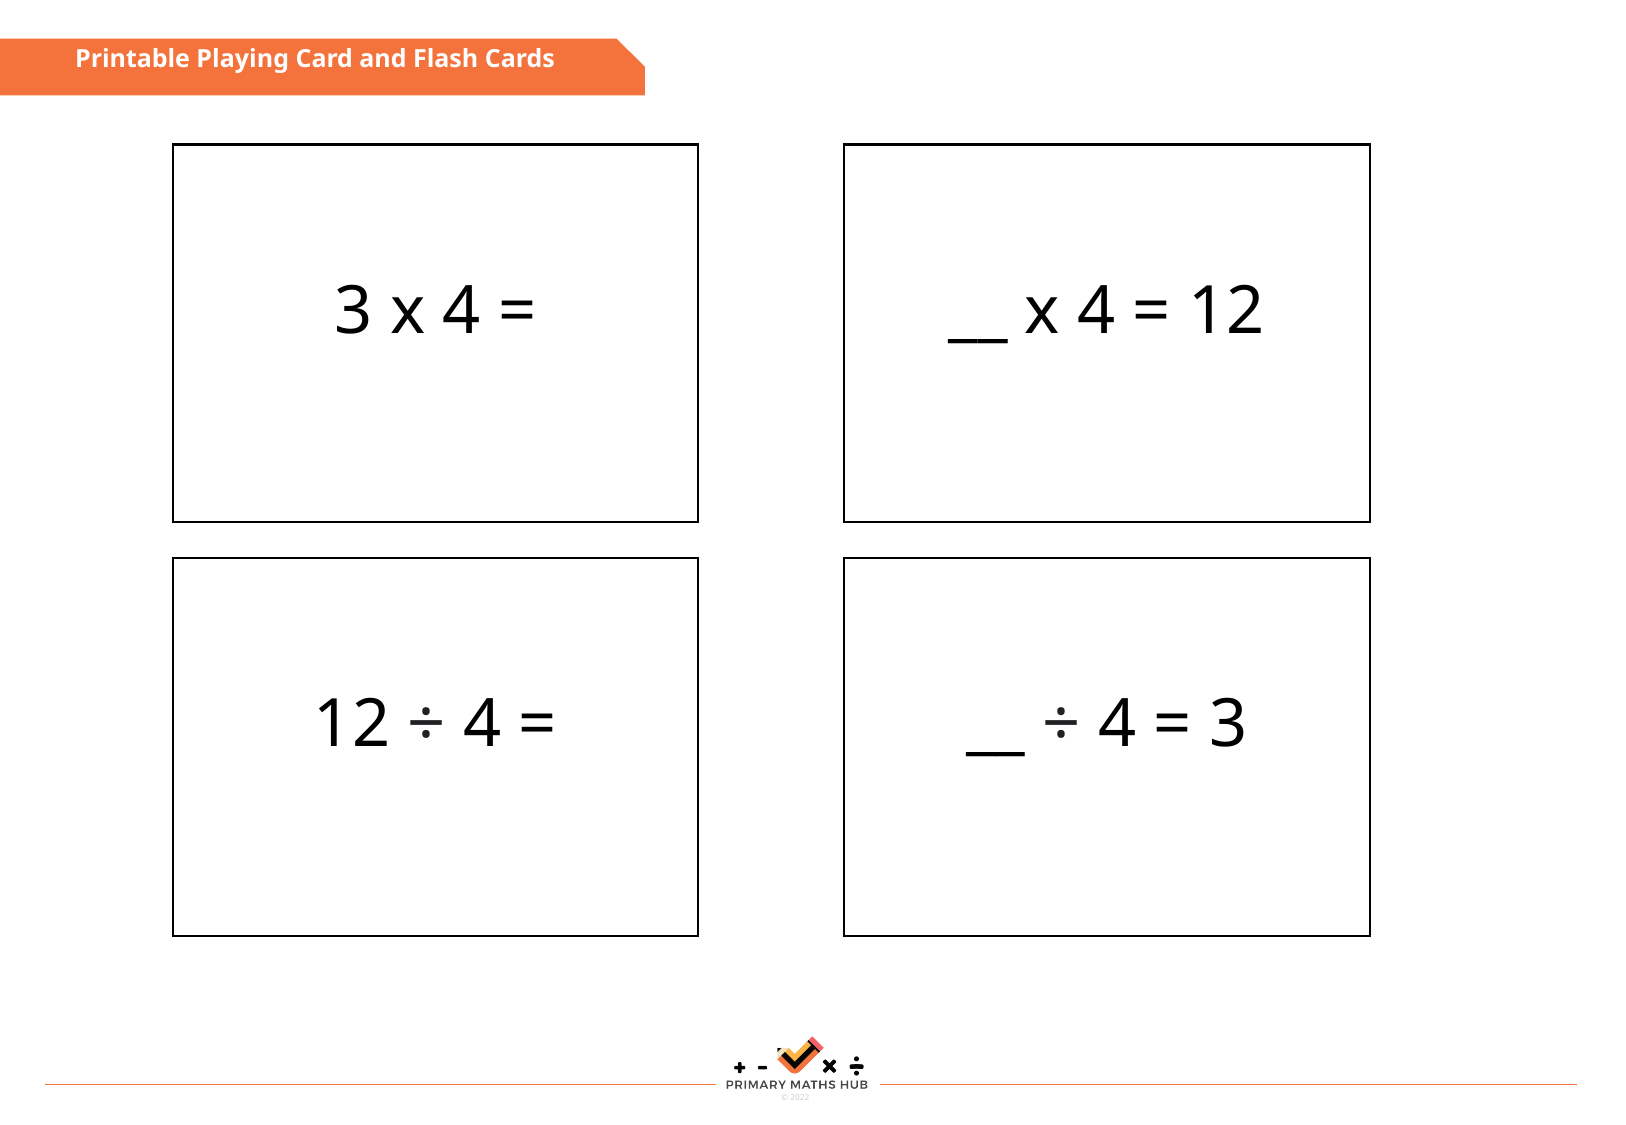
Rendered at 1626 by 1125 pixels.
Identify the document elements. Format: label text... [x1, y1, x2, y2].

text_box 12 ÷ 4 = [172, 672, 699, 768]
text_box [843, 557, 1371, 937]
text_box __ x 4 = 12 [844, 259, 1370, 355]
text_box [172, 143, 699, 259]
text_box Printable Playing Card and Flash Cards [0, 37, 646, 97]
text_box 3 x 4 = [172, 259, 699, 355]
text_box [843, 143, 1371, 523]
text_box [172, 355, 699, 523]
text_box [172, 768, 699, 937]
text_box __ ÷ 4 = 3 [844, 672, 1370, 768]
text_box © 2022 [720, 1084, 870, 1110]
text_box [172, 557, 699, 672]
picture [722, 1034, 872, 1094]
